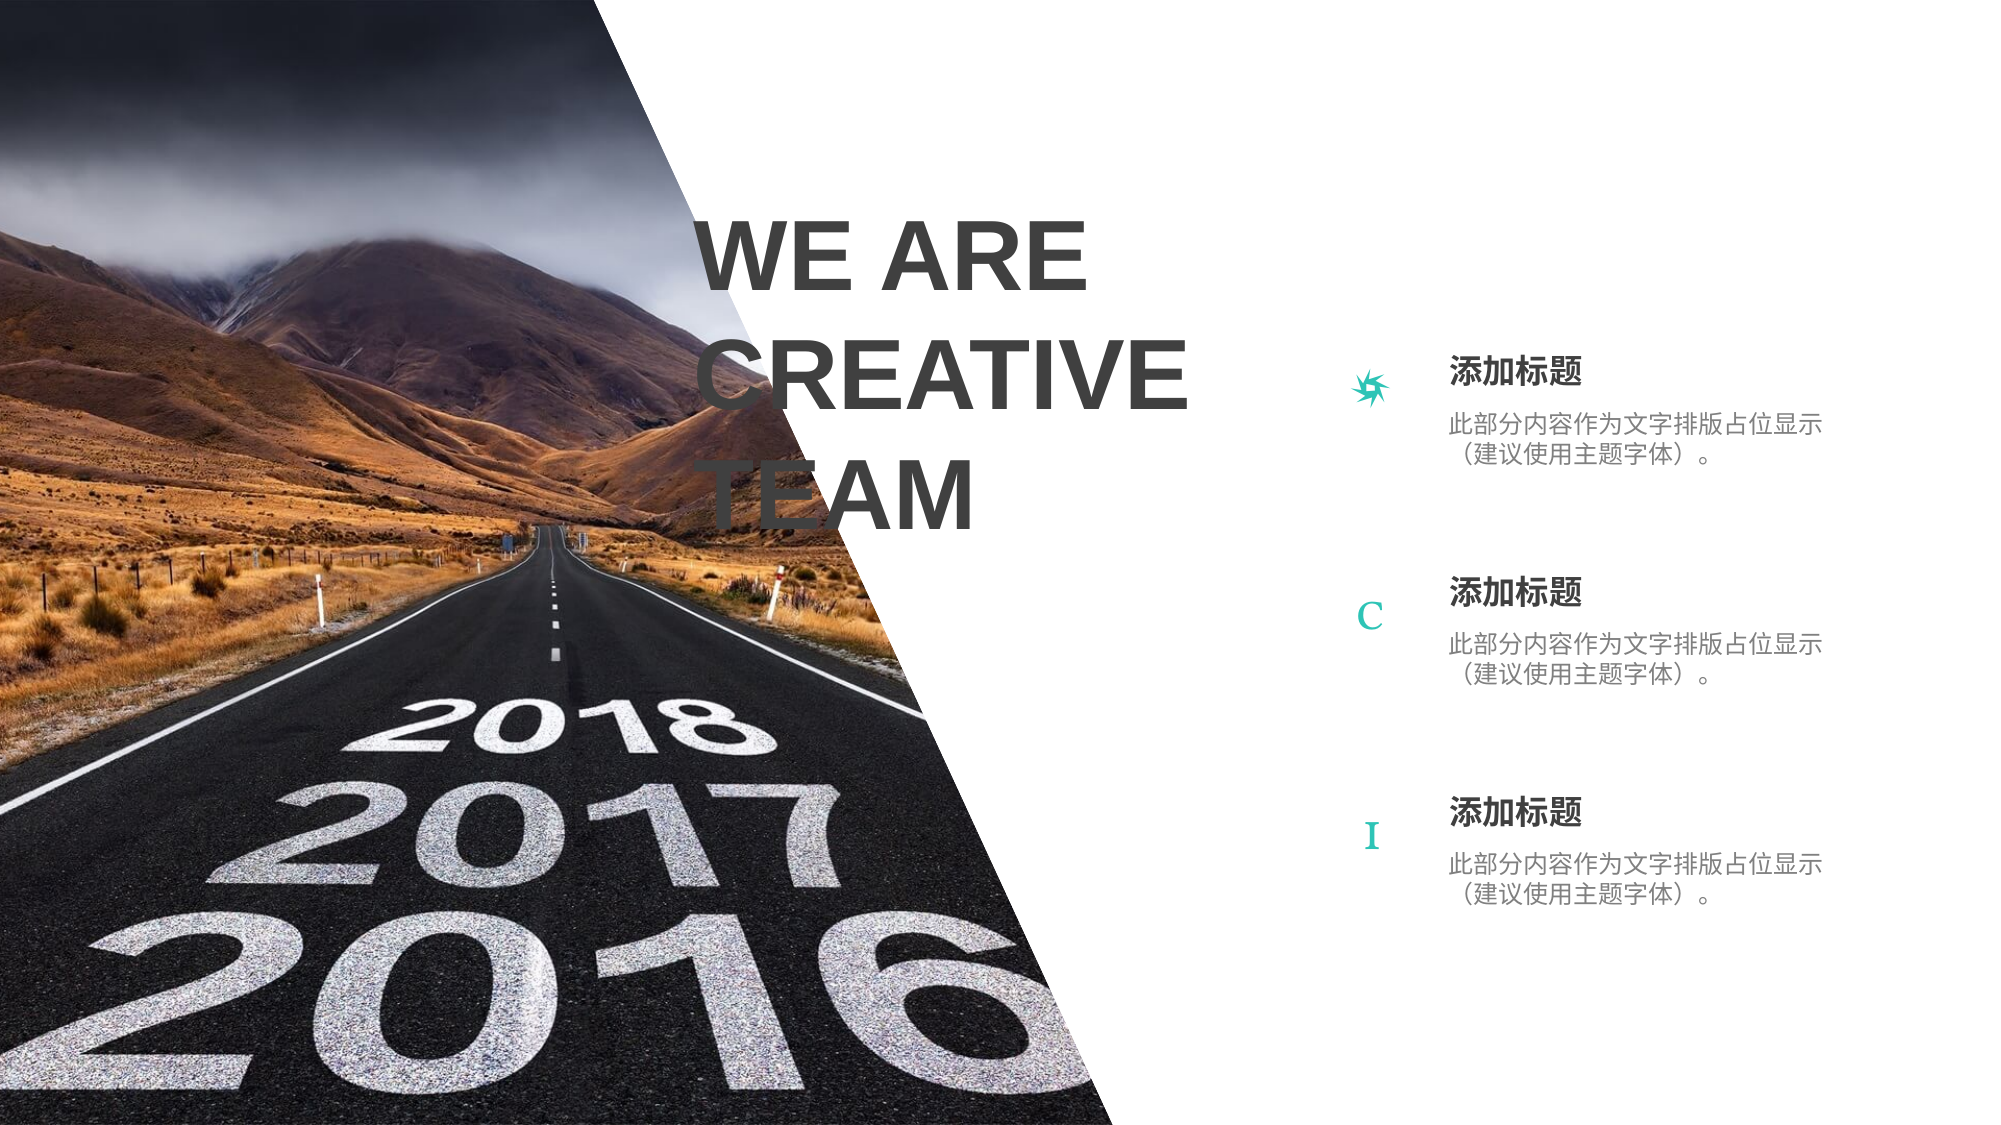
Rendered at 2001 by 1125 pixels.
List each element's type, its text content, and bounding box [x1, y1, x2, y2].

text_box WE ARE CREATIVE TEAM [1113, 182, 1208, 558]
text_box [1327, 783, 1877, 918]
picture [0, 0, 1113, 1125]
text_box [1325, 343, 1877, 477]
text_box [1325, 563, 1877, 697]
